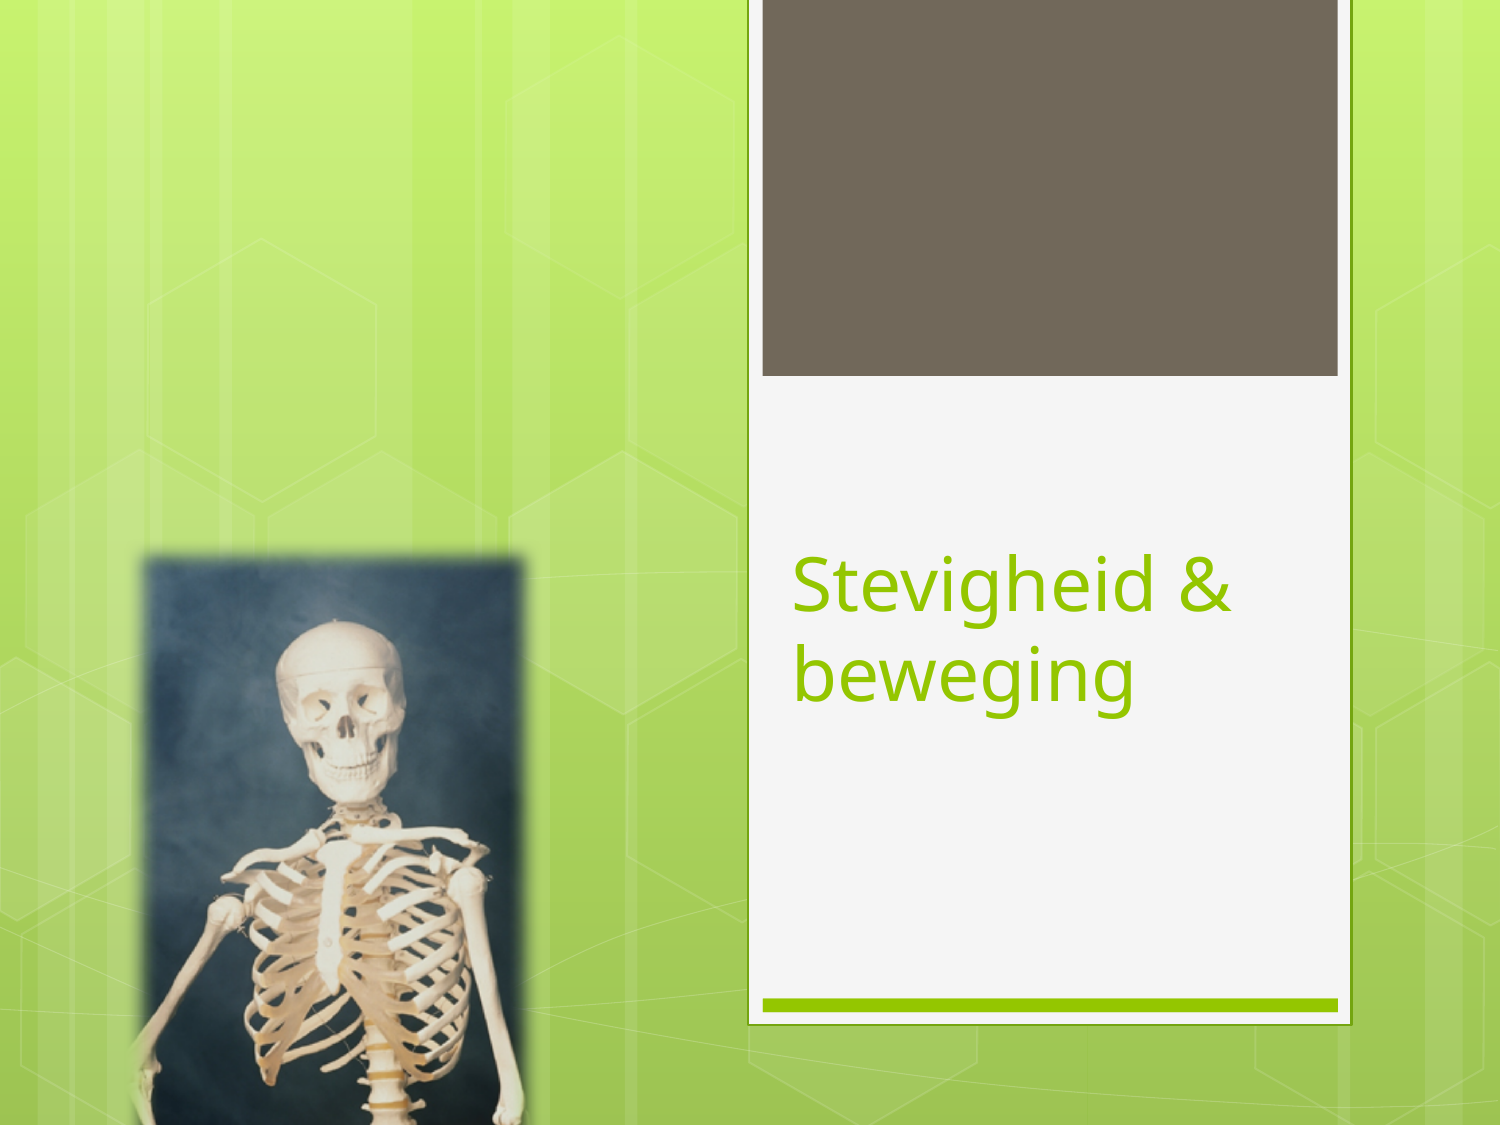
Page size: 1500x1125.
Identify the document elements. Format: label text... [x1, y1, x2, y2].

picture [123, 538, 542, 1125]
title Stevigheid & beweging [776, 444, 1320, 724]
